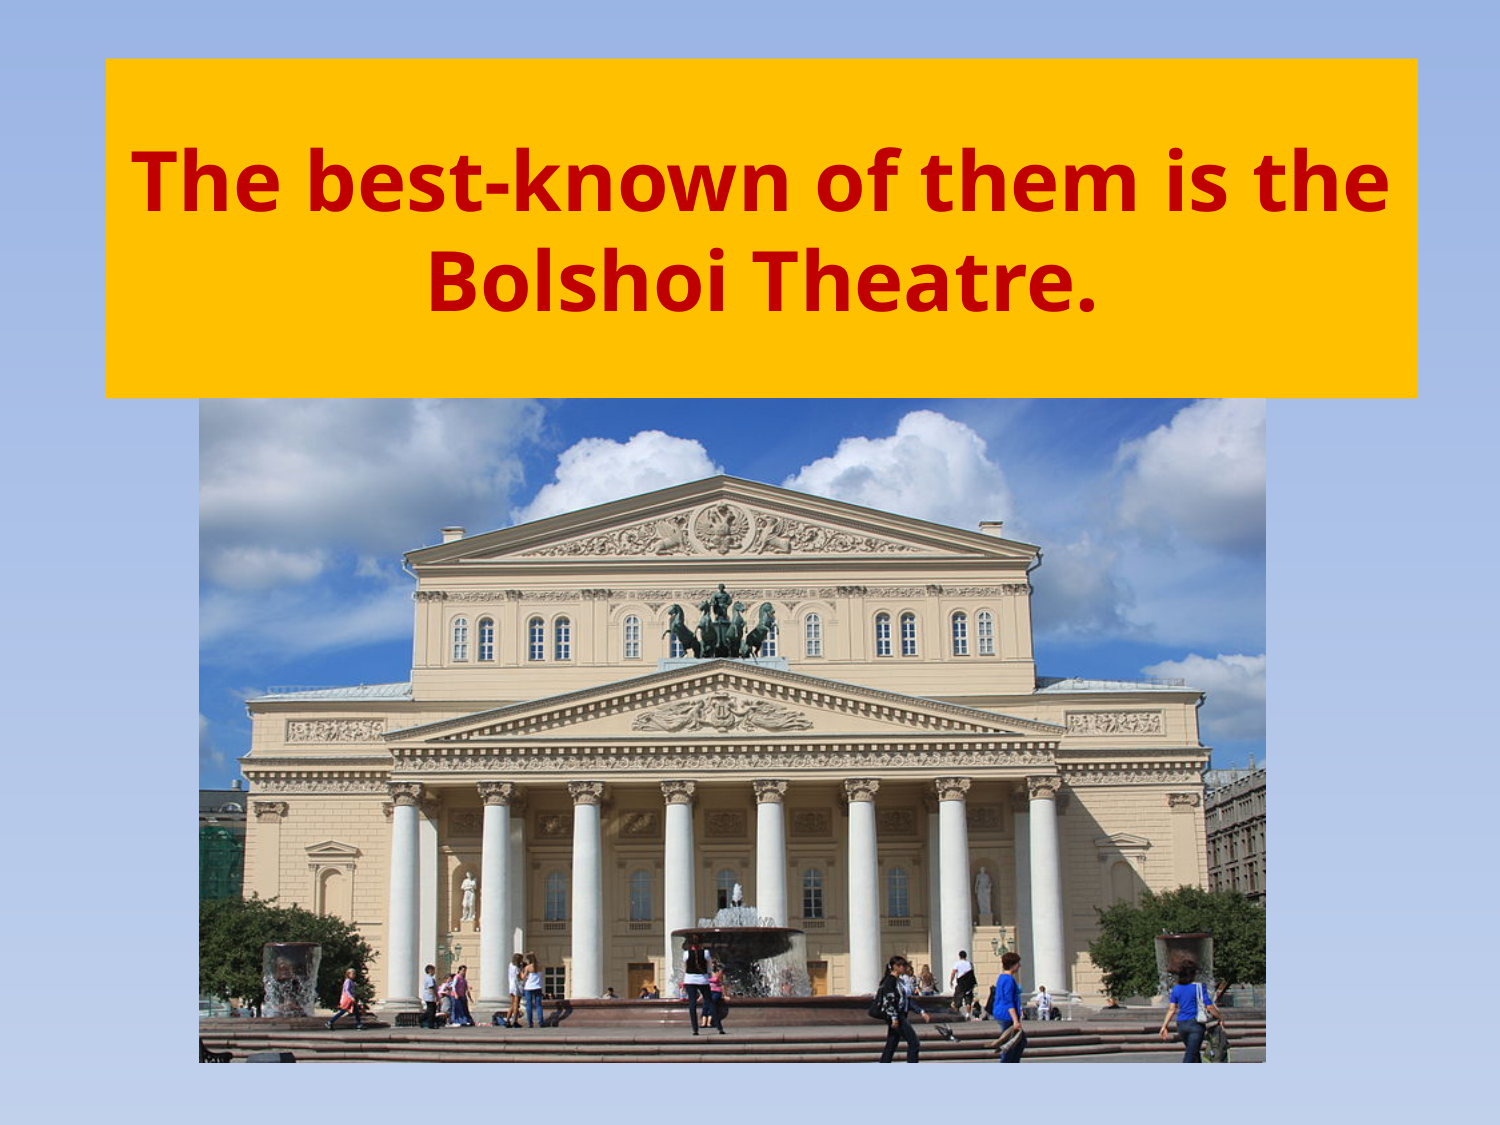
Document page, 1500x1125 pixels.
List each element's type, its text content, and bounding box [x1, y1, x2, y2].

picture [198, 398, 1266, 1063]
title The best-known of them is the Bolshoi Theatre. [106, 58, 1418, 399]
